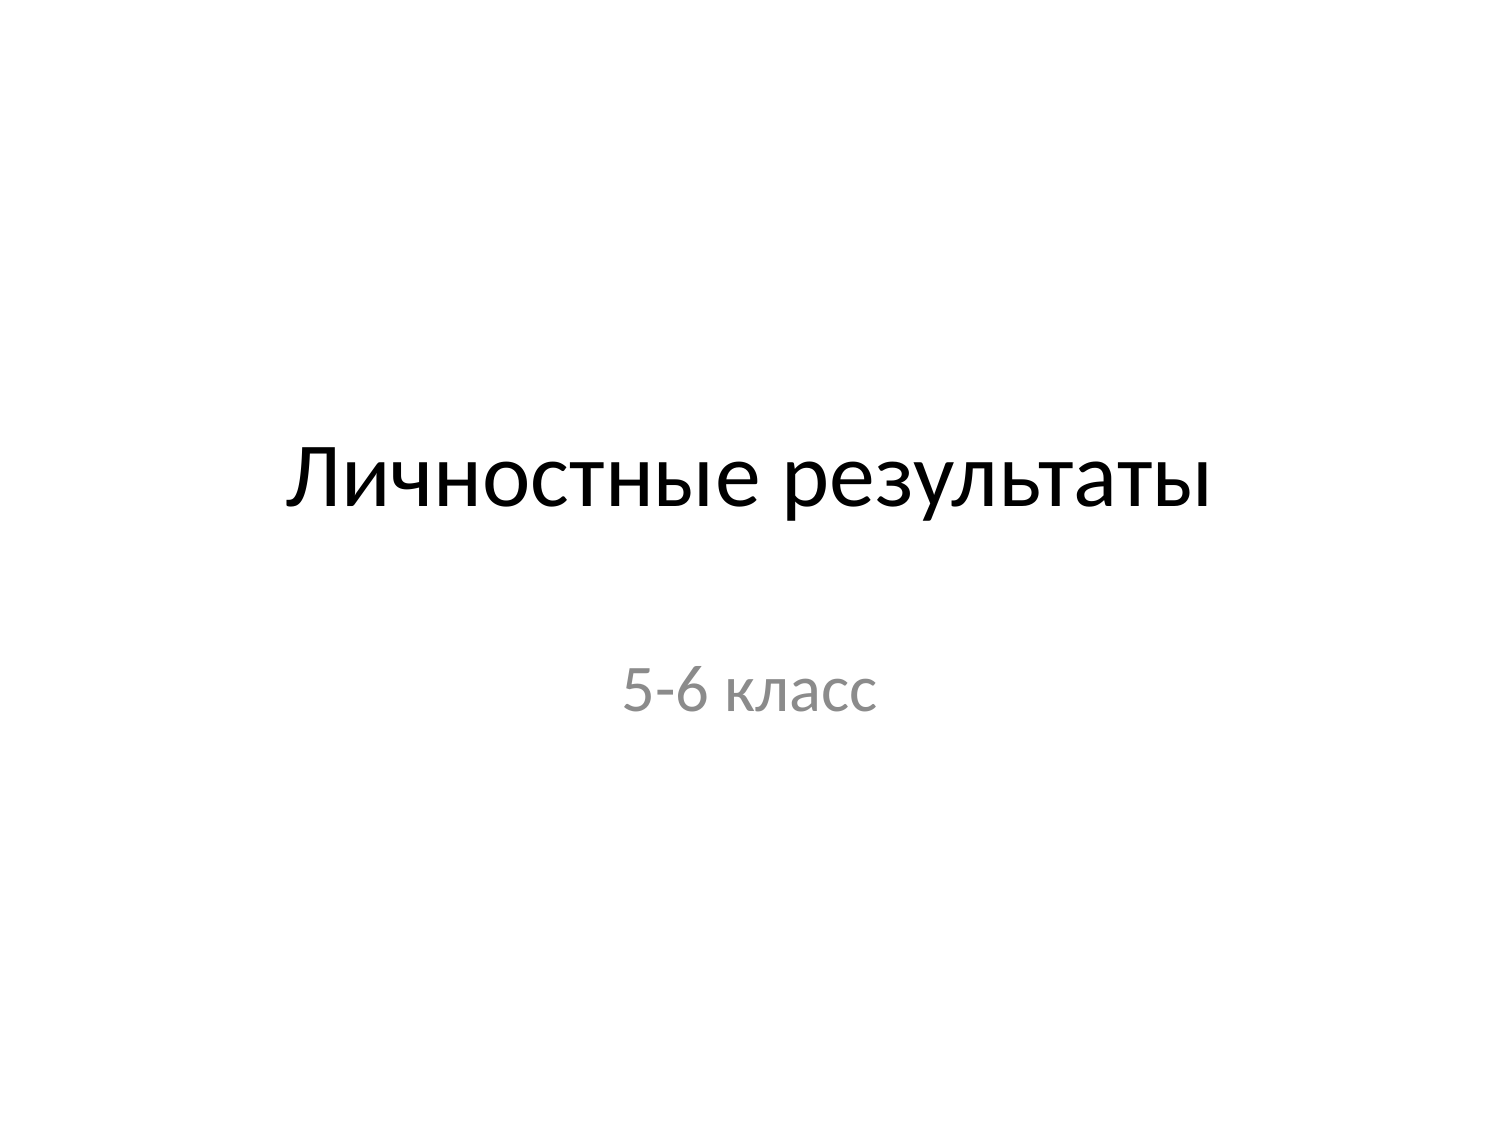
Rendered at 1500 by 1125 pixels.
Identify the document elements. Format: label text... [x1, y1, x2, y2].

title Личностные результаты [112, 349, 1388, 591]
subtitle 5-6 класс [225, 637, 1275, 925]
